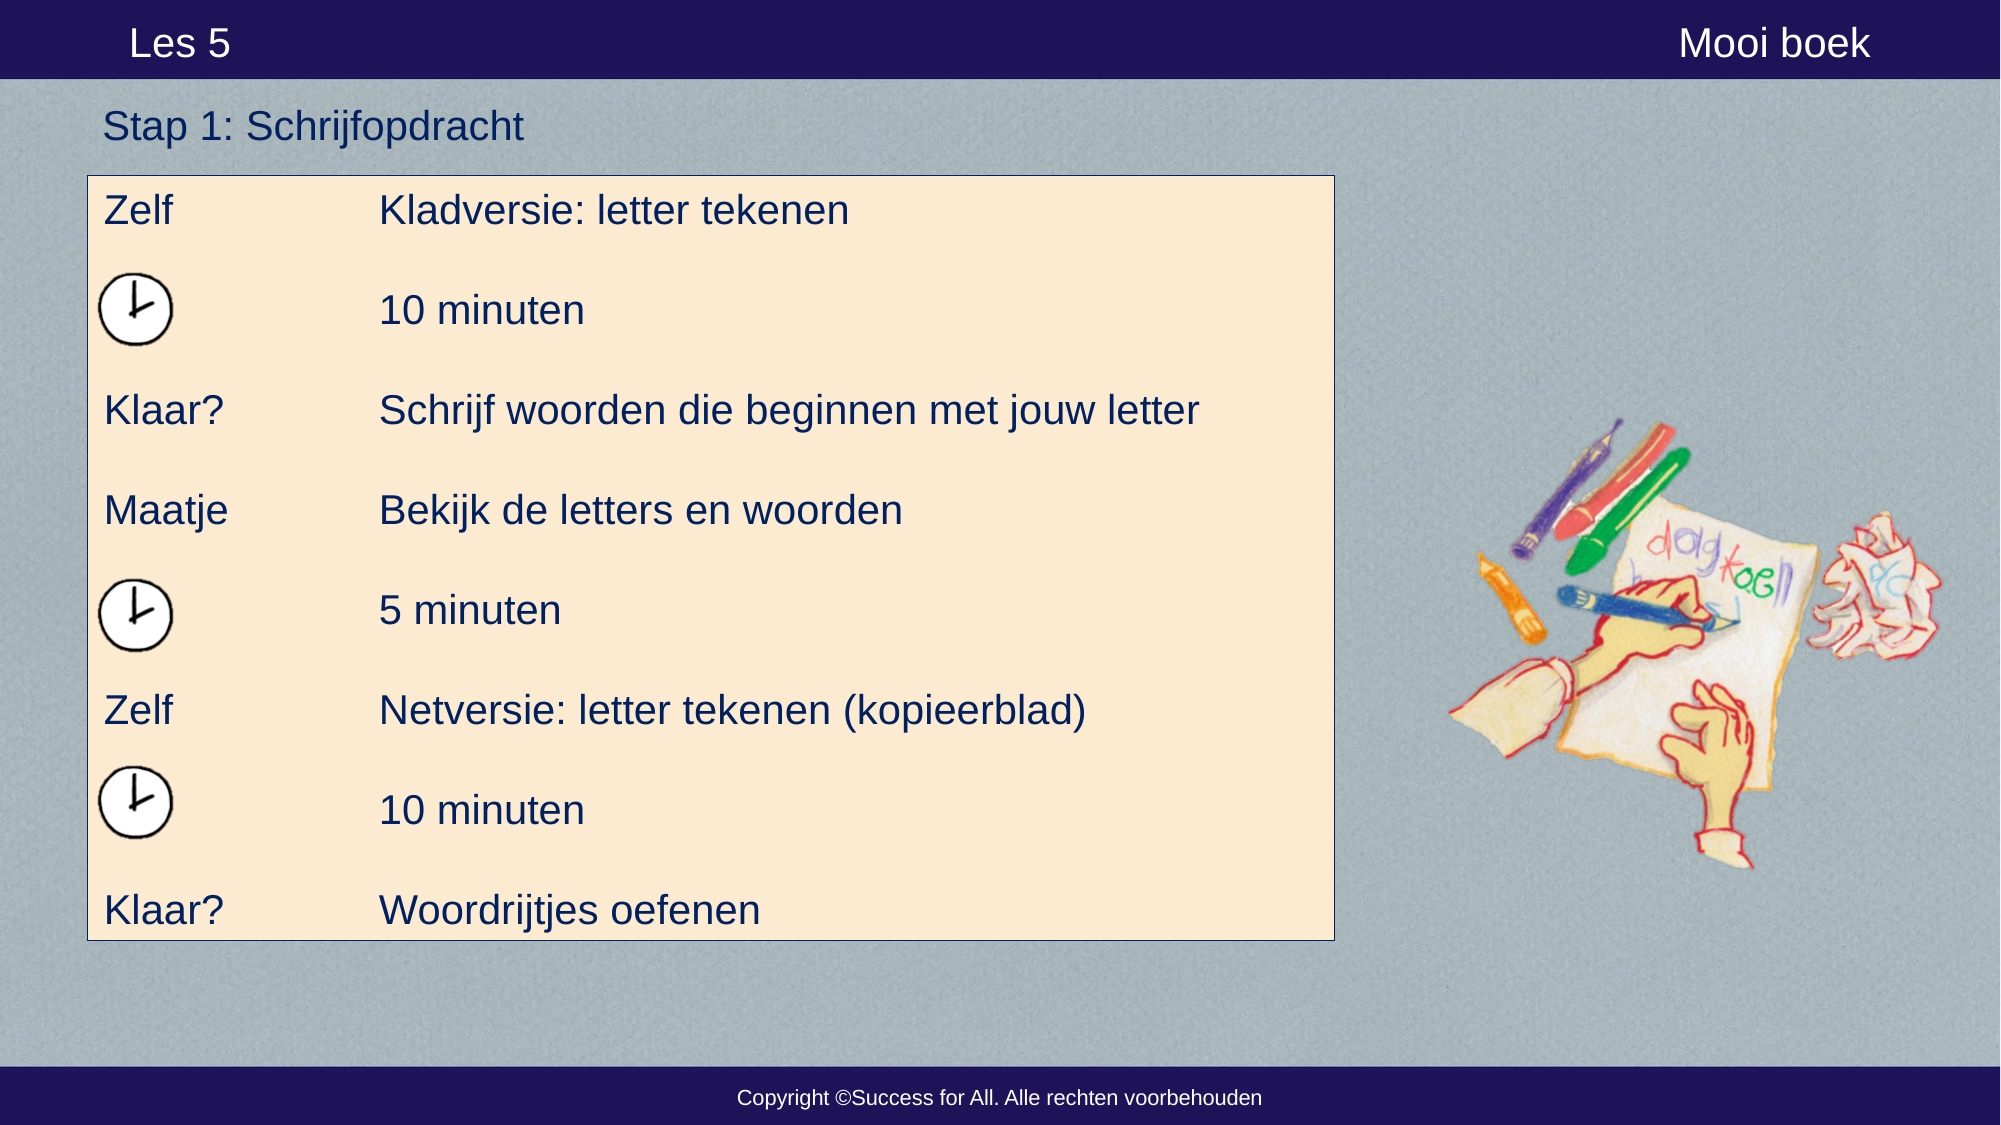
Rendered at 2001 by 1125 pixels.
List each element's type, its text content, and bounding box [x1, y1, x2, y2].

text_box Copyright ©Success for All. Alle rechten voorbehouden [0, 1076, 2000, 1125]
text_box Mooi boek [999, 8, 1886, 123]
text_box Les 5 [114, 8, 354, 73]
text_box Stap 1: Schrijfopdracht [87, 90, 880, 156]
picture [0, 0, 2001, 1125]
text_box Zelf Kladversie: letter tekenen 10 minuten Klaar? Schrijf woorden die beginnen met jouw letter Maatje Bekijk de letters en woorden 5 minuten Zelf Netversie: letter tekenen (kopieerblad) 10 minuten Klaar? Woordrijtjes oefenen [87, 175, 1335, 941]
